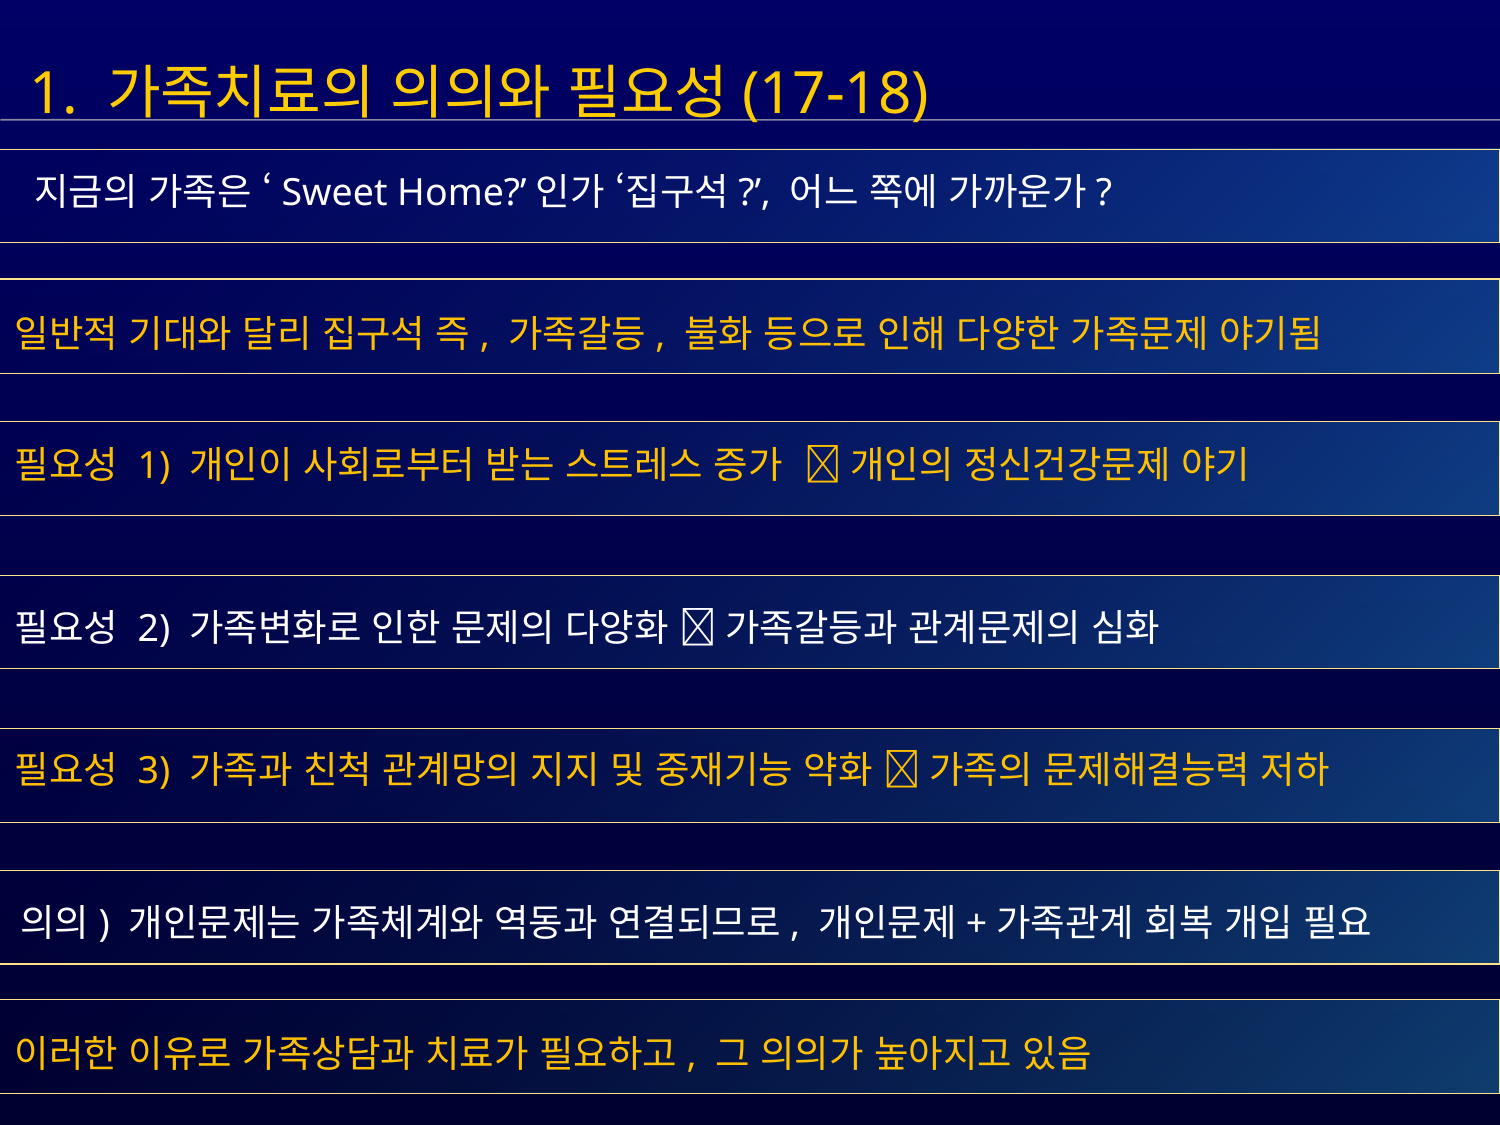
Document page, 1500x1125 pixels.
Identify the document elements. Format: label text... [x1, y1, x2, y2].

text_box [0, 574, 1500, 670]
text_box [0, 728, 1500, 823]
text_box 1. 가족치료의 의의와 필요성(17-18) [14, 48, 944, 133]
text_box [0, 278, 1500, 374]
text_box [0, 870, 1500, 965]
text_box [0, 421, 1500, 516]
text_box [0, 148, 1500, 243]
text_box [0, 999, 1500, 1095]
